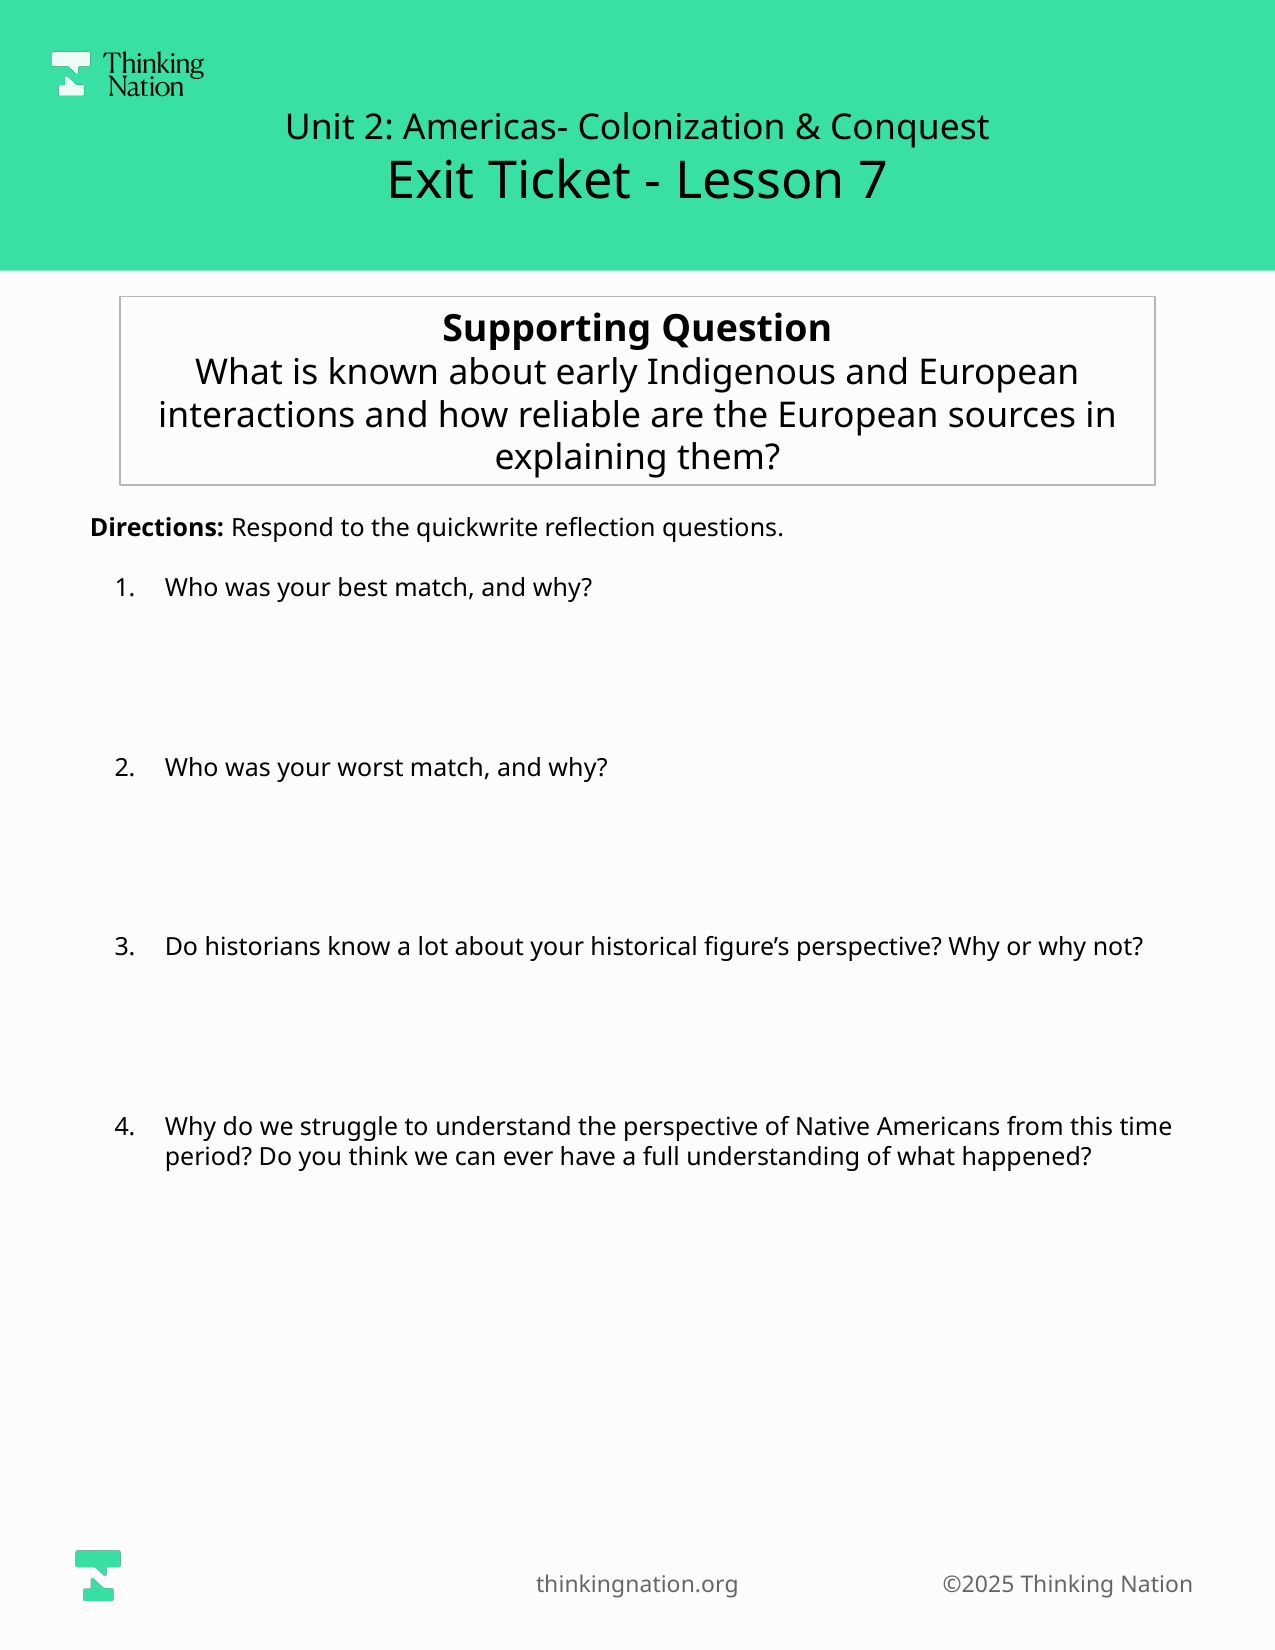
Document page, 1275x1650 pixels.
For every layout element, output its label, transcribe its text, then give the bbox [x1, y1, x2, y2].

text_box thinkingnation.org [486, 1553, 789, 1605]
picture [35, 37, 210, 110]
picture [62, 1539, 134, 1612]
text_box Unit 2: Americas- Colonization & Conquest Exit Ticket - Lesson 7 [0, 0, 1275, 271]
text_box Directions: Respond to the quickwrite reflection questions. Who was your best match, and why? Who was your worst match, and why? Do historians know a lot about your historical figure’s perspective? Why or why not? Why do we struggle to understand the perspective of Native Americans from this time period? Do you think we can ever have a full understanding of what happened? [74, 496, 1201, 1248]
text_box ©2025 Thinking Nation [907, 1553, 1210, 1605]
text_box Supporting Question What is known about early Indigenous and European interactions and how reliable are the European sources in explaining them? [119, 296, 1156, 485]
